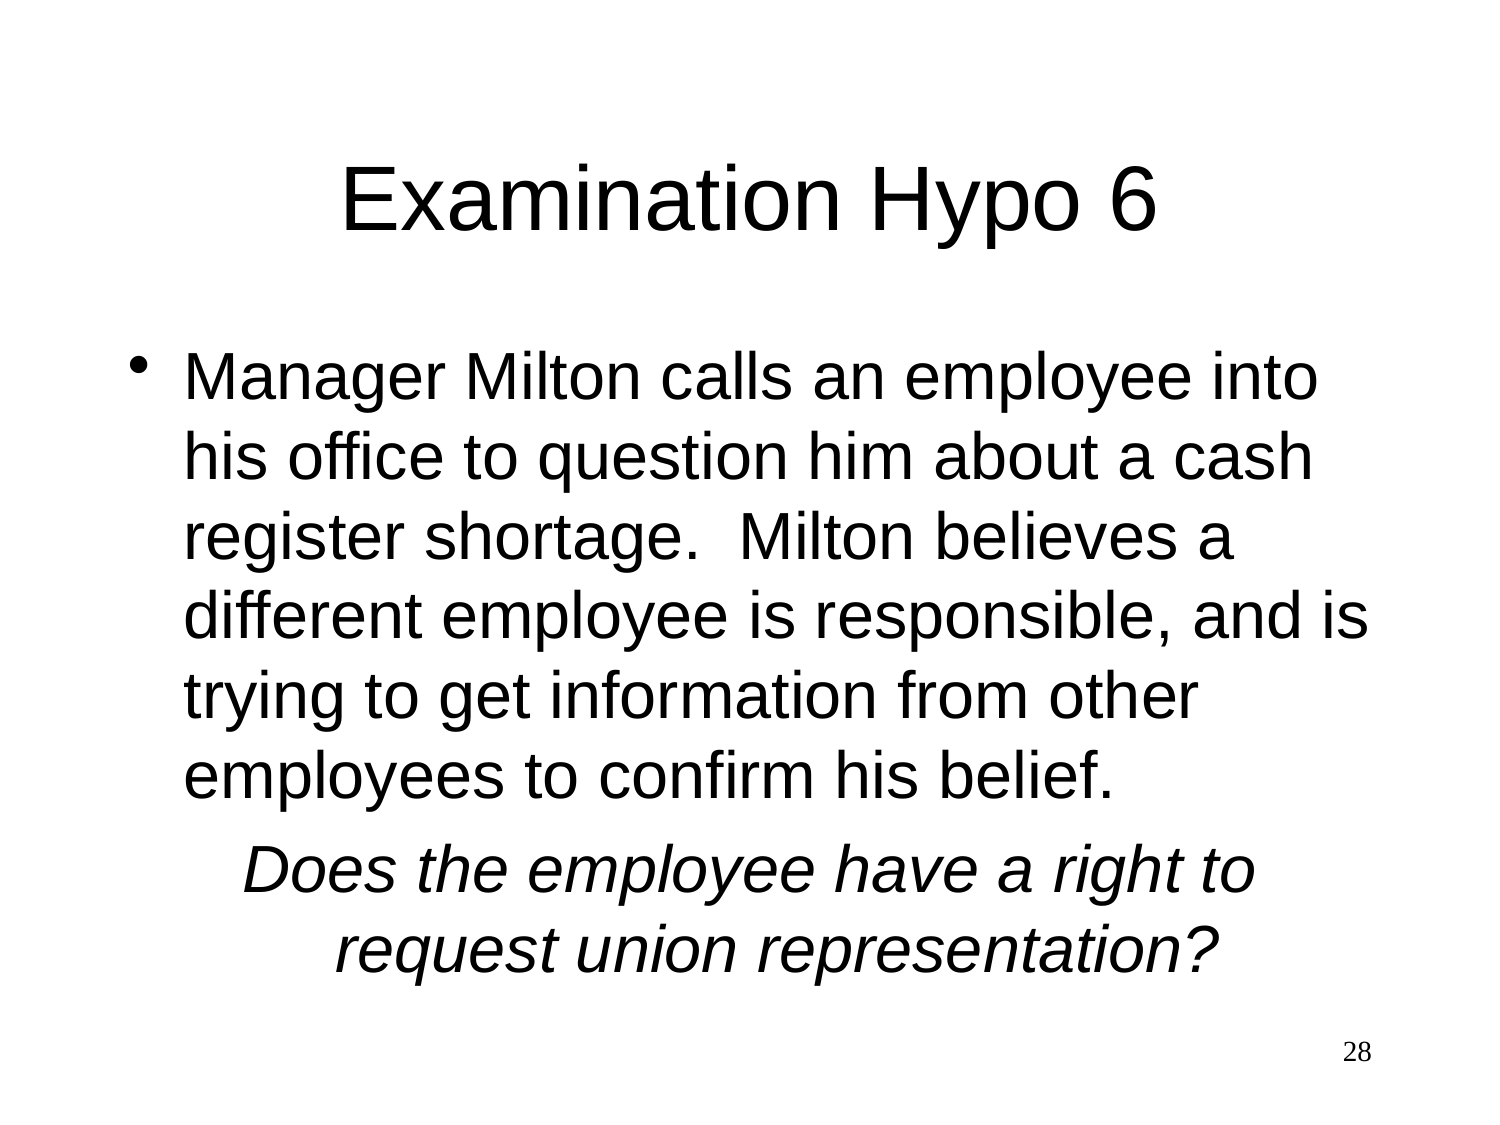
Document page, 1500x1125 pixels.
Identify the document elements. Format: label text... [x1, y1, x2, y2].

title Examination Hypo 6 [112, 99, 1388, 288]
slide_number 28 [1074, 1024, 1388, 1101]
list Manager Milton calls an employee into his office to question him about a cash register shortage. Milton believes a different employee is responsible, and is trying to get information from other employees to confirm his belief. Does the employee have a right to request union representation? [112, 324, 1388, 1001]
